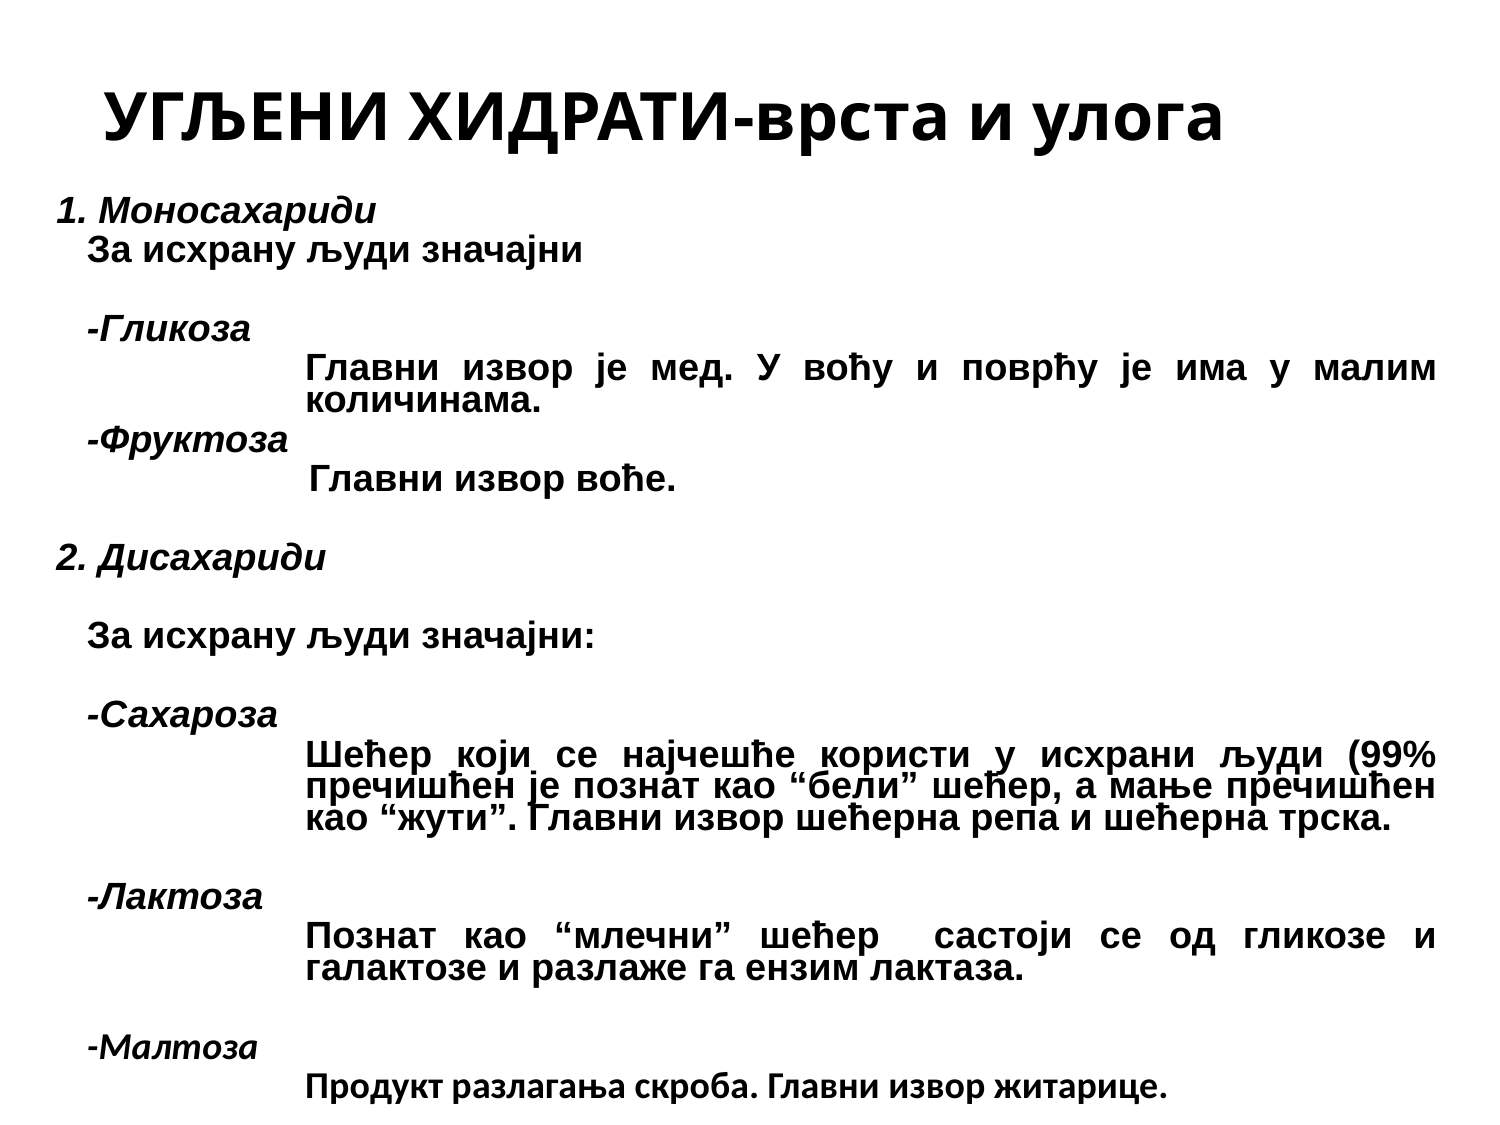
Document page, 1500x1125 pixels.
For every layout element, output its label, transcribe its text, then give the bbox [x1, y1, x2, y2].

text_box УГЉЕНИ ХИДРАТИ-врста и улога [88, 65, 1400, 161]
subtitle 1. Моносахариди За исхрану људи значајни -Гликоза Главни извор је мед. У воћу и поврћу је има у малим количинама. -Фруктоза Главни извор воће. 2. Дисахариди За исхрану људи значајни: -Сахароза Шећер који се најчешће користи у исхрани људи (99% пречишћен је познат као “бели” шећер, а мање пречишћен као “жути”. Главни извор шећерна репа и шећерна трска. -Лактоза Познат као “млечни” шећер састоји се од гликозе и галактозе и разлаже га ензим лактаза. -Малтоза Продукт разлагања скроба. Главни извор житарице. [40, 136, 1454, 1125]
